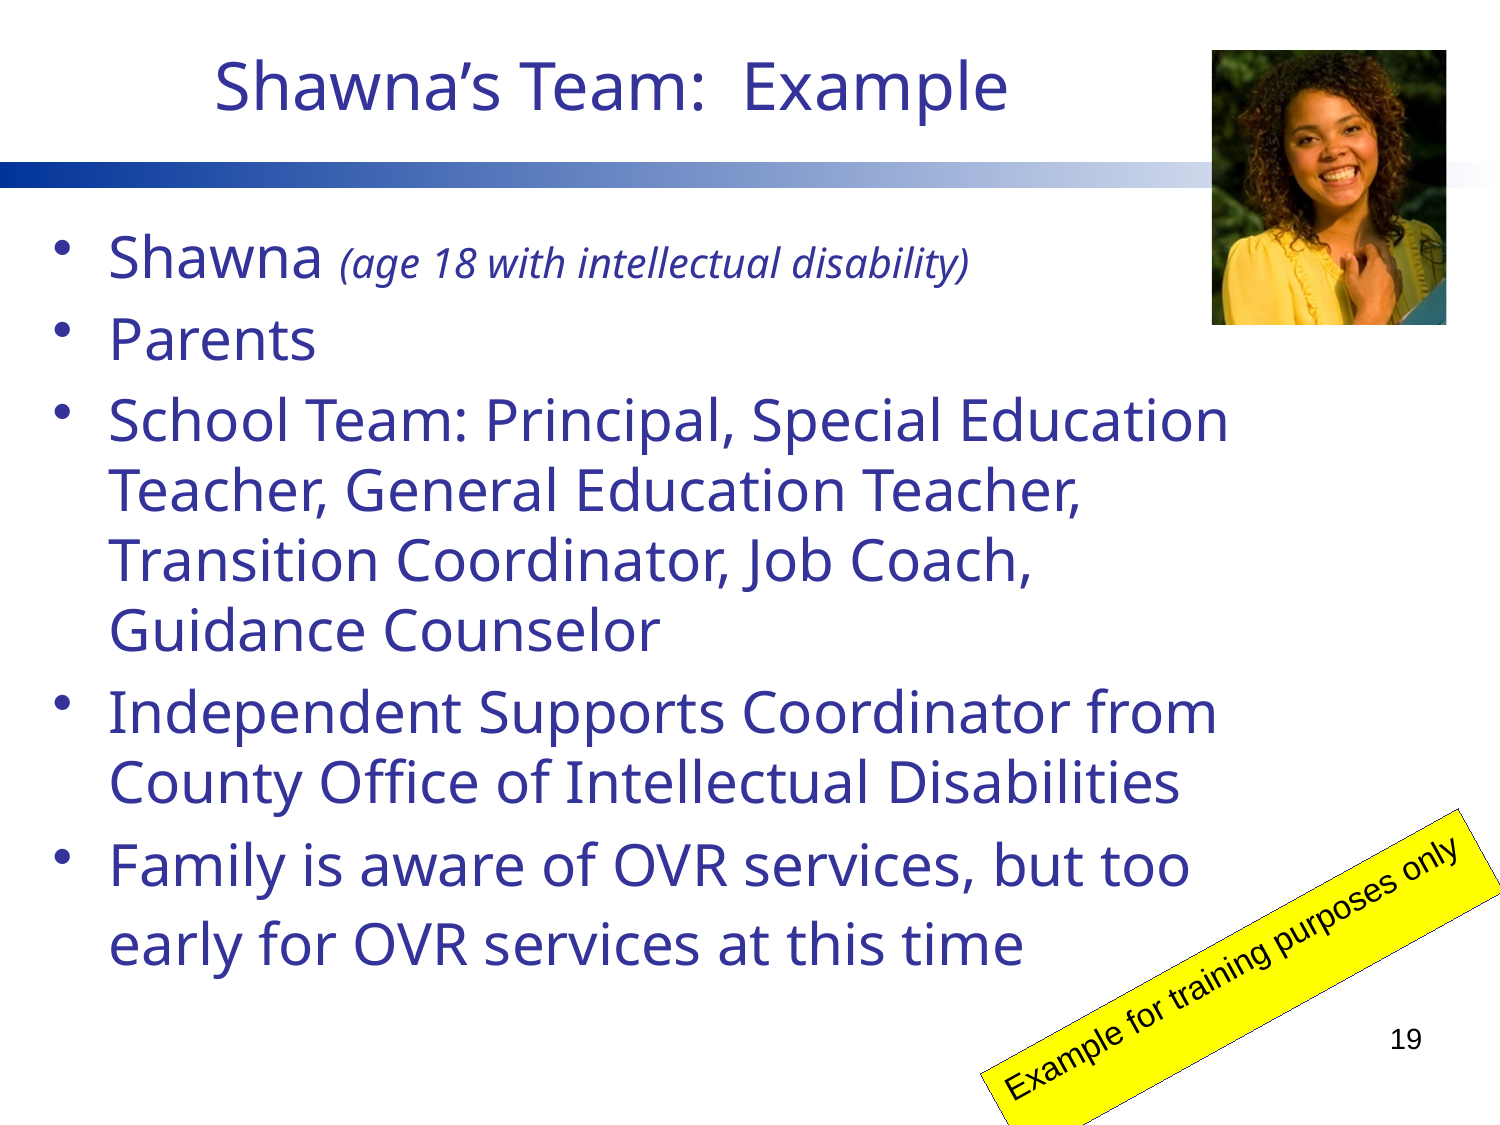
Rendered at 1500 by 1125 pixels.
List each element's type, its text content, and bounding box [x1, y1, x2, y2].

picture [1211, 49, 1447, 326]
list Shawna (age 18 with intellectual disability) Parents School Team: Principal, Special Education Teacher, General Education Teacher, Transition Coordinator, Job Coach, Guidance Counselor Independent Supports Coordinator from County Office of Intellectual Disabilities Family is aware of OVR services, but too early for OVR services at this time [37, 212, 1263, 1005]
slide_number 19 [1324, 1012, 1438, 1091]
text_box Example for training purposes only [980, 808, 1500, 1125]
title Shawna’s Team: Example [0, 37, 1288, 130]
